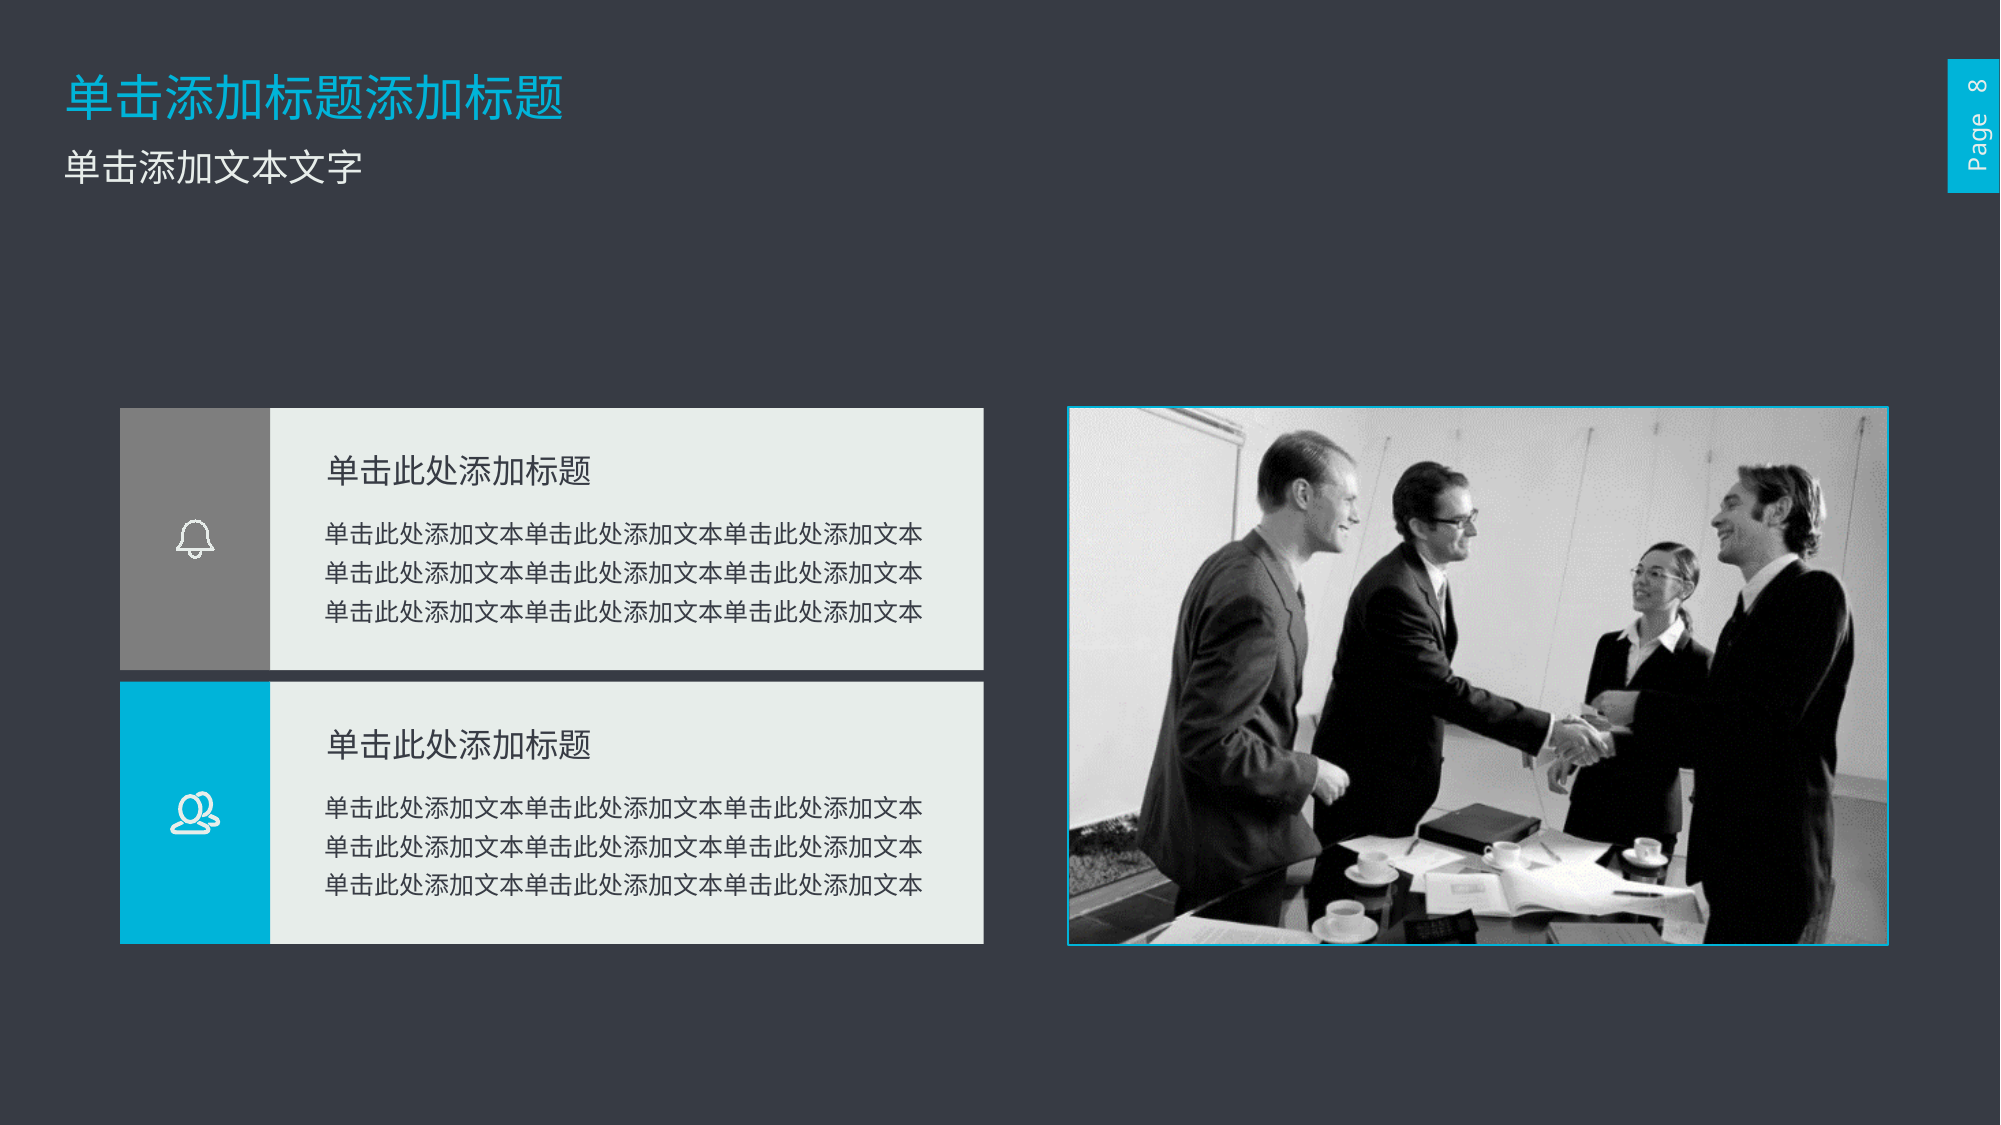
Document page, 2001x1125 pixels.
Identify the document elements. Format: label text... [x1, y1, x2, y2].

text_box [120, 681, 984, 944]
text_box [1947, 58, 2000, 194]
text_box 单击添加文本文字 [48, 136, 379, 197]
text_box 单击添加标题添加标题 [49, 59, 580, 134]
picture [1069, 407, 1888, 944]
text_box Page 8 [1953, 64, 1999, 187]
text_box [120, 407, 984, 671]
